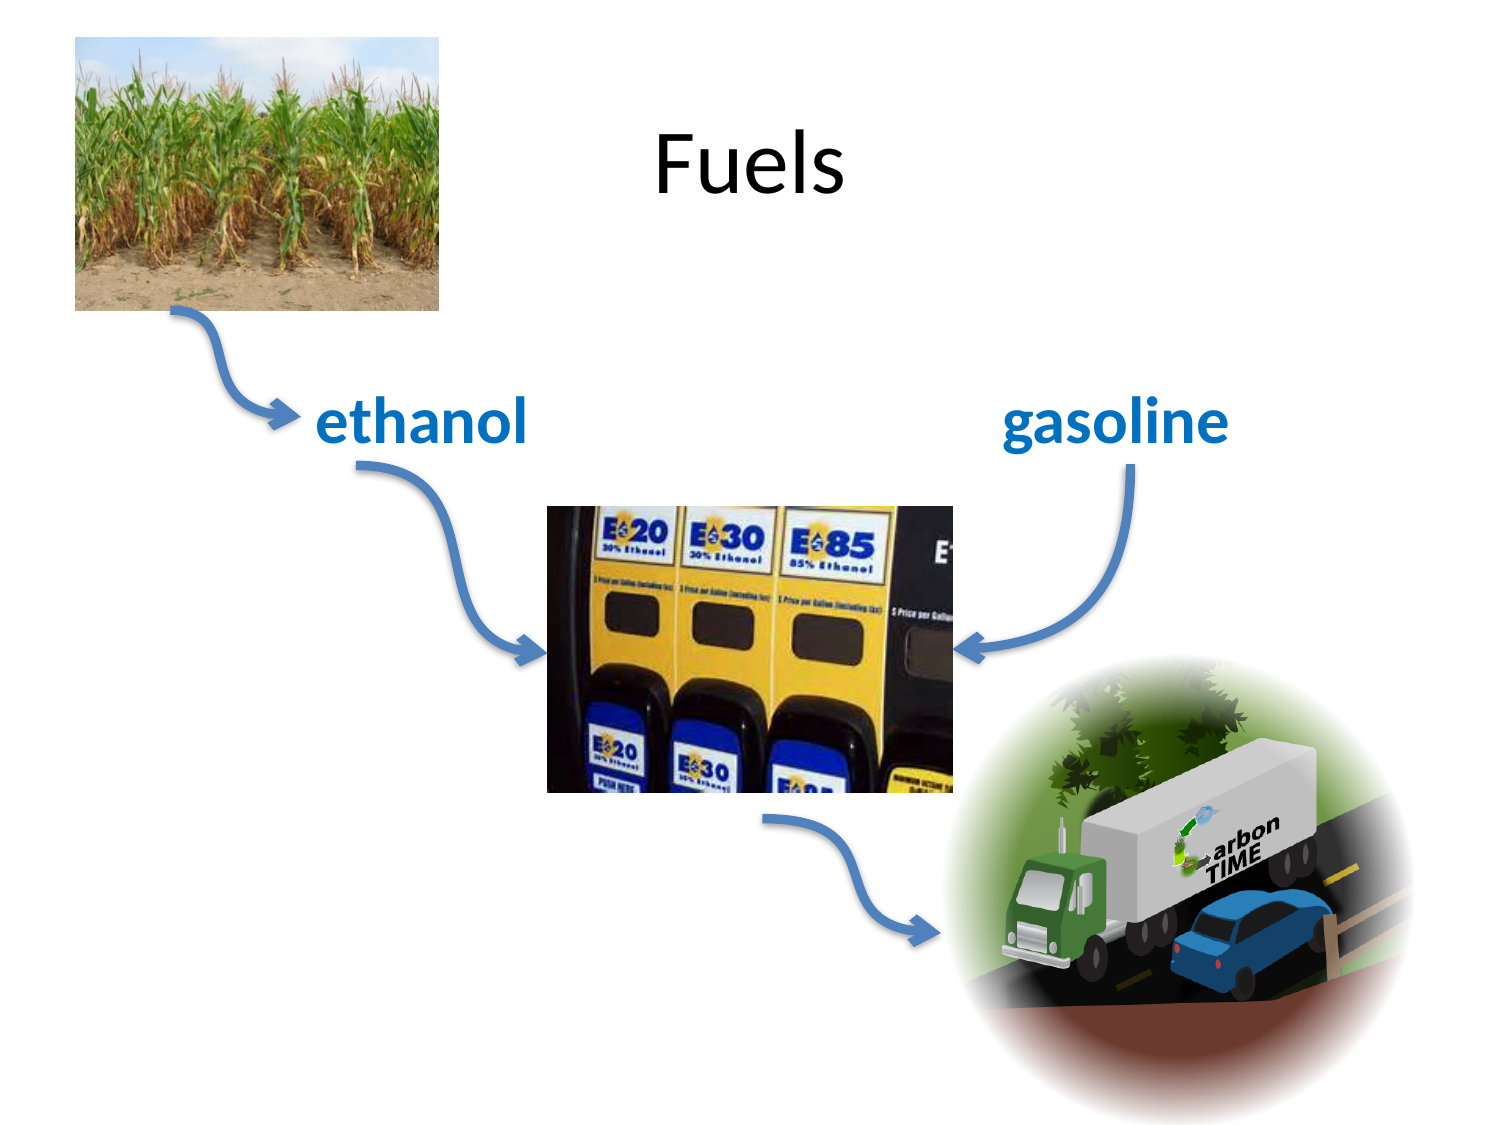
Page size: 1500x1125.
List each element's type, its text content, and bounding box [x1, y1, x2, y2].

title Fuels [443, 75, 1425, 238]
text_box ethanol [301, 369, 548, 465]
picture [940, 653, 1416, 1125]
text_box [170, 309, 302, 418]
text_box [949, 468, 1134, 647]
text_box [355, 465, 548, 654]
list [547, 506, 945, 793]
picture [74, 37, 439, 311]
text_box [762, 818, 942, 934]
text_box gasoline [987, 369, 1274, 465]
